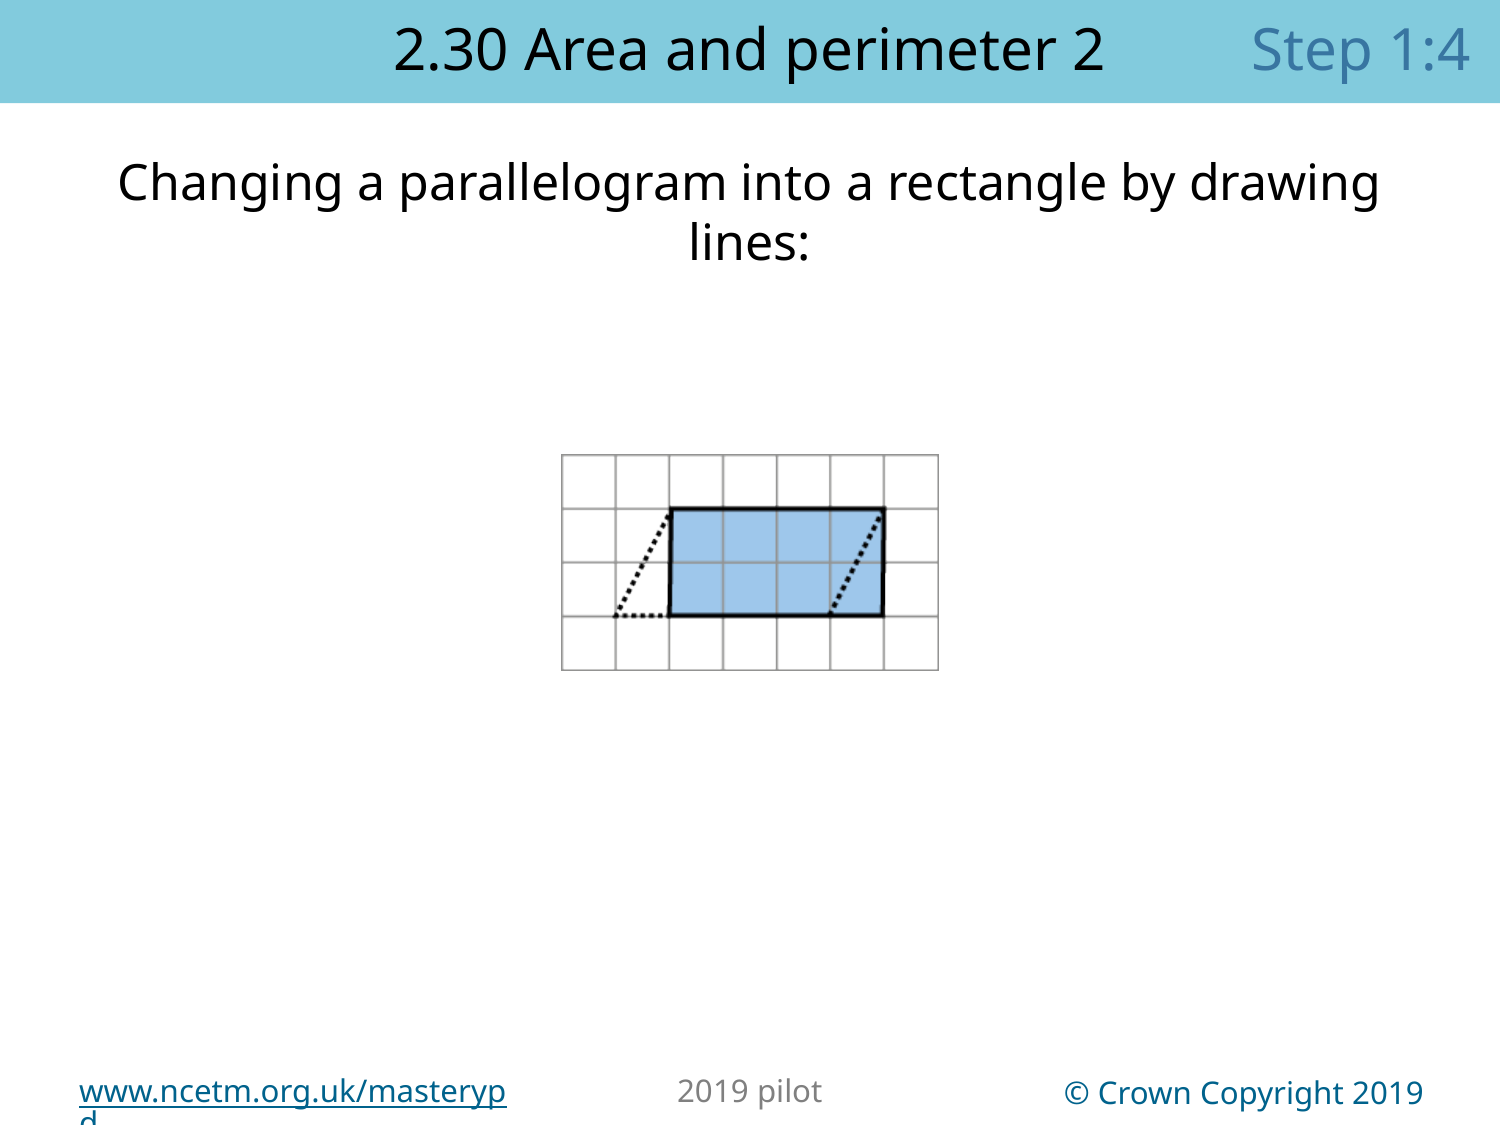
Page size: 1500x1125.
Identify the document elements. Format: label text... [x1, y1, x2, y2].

list Step 1:4 [0, 0, 1500, 104]
picture [560, 454, 939, 671]
text_box Changing a parallelogram into a rectangle by drawing lines: [45, 143, 1455, 278]
